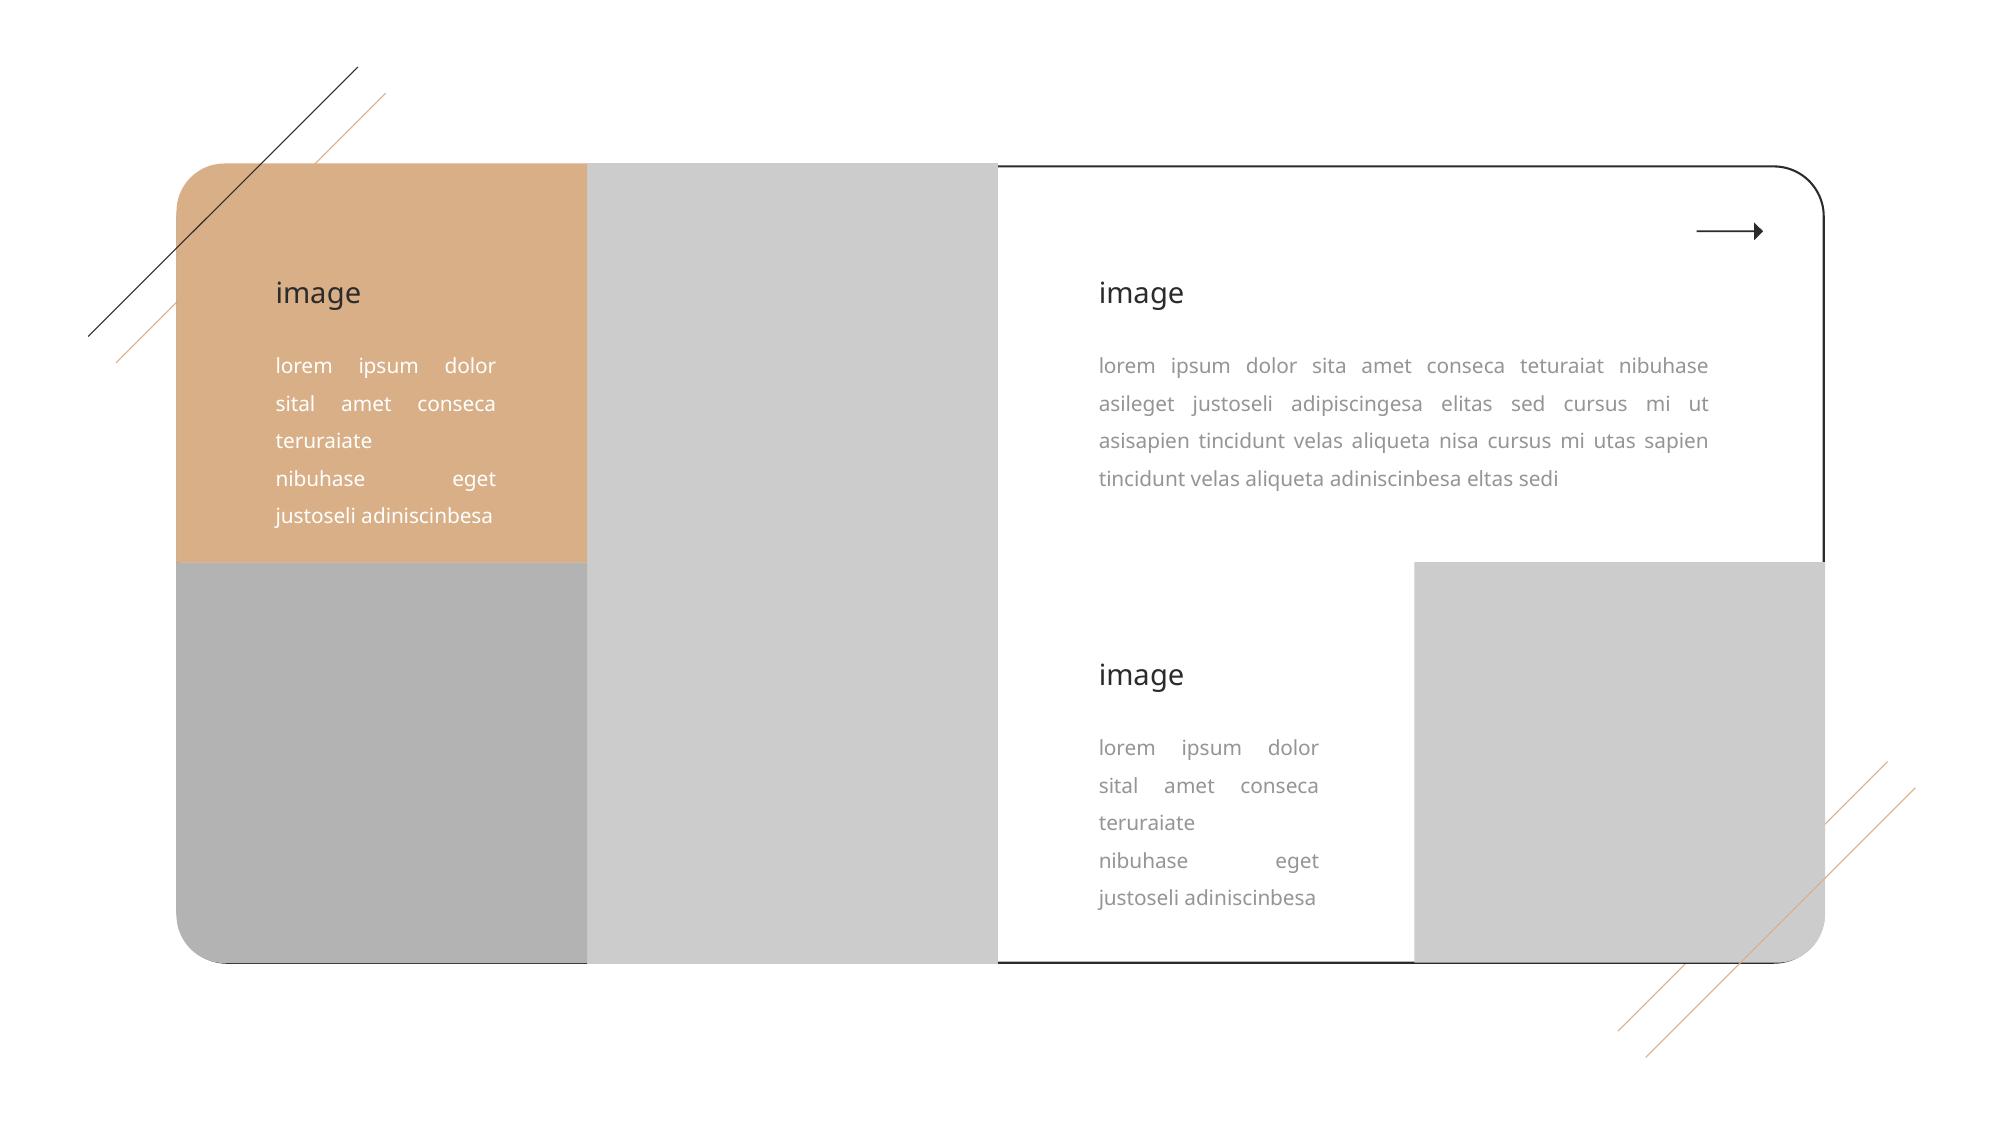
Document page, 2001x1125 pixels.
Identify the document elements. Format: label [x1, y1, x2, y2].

text_box [175, 162, 589, 564]
text_box [1083, 266, 1724, 495]
picture [1414, 562, 1826, 963]
text_box [1083, 648, 1334, 877]
text_box [1645, 787, 1916, 1058]
text_box [88, 66, 358, 337]
text_box [1695, 219, 1765, 243]
picture [176, 163, 998, 964]
text_box [260, 267, 511, 495]
